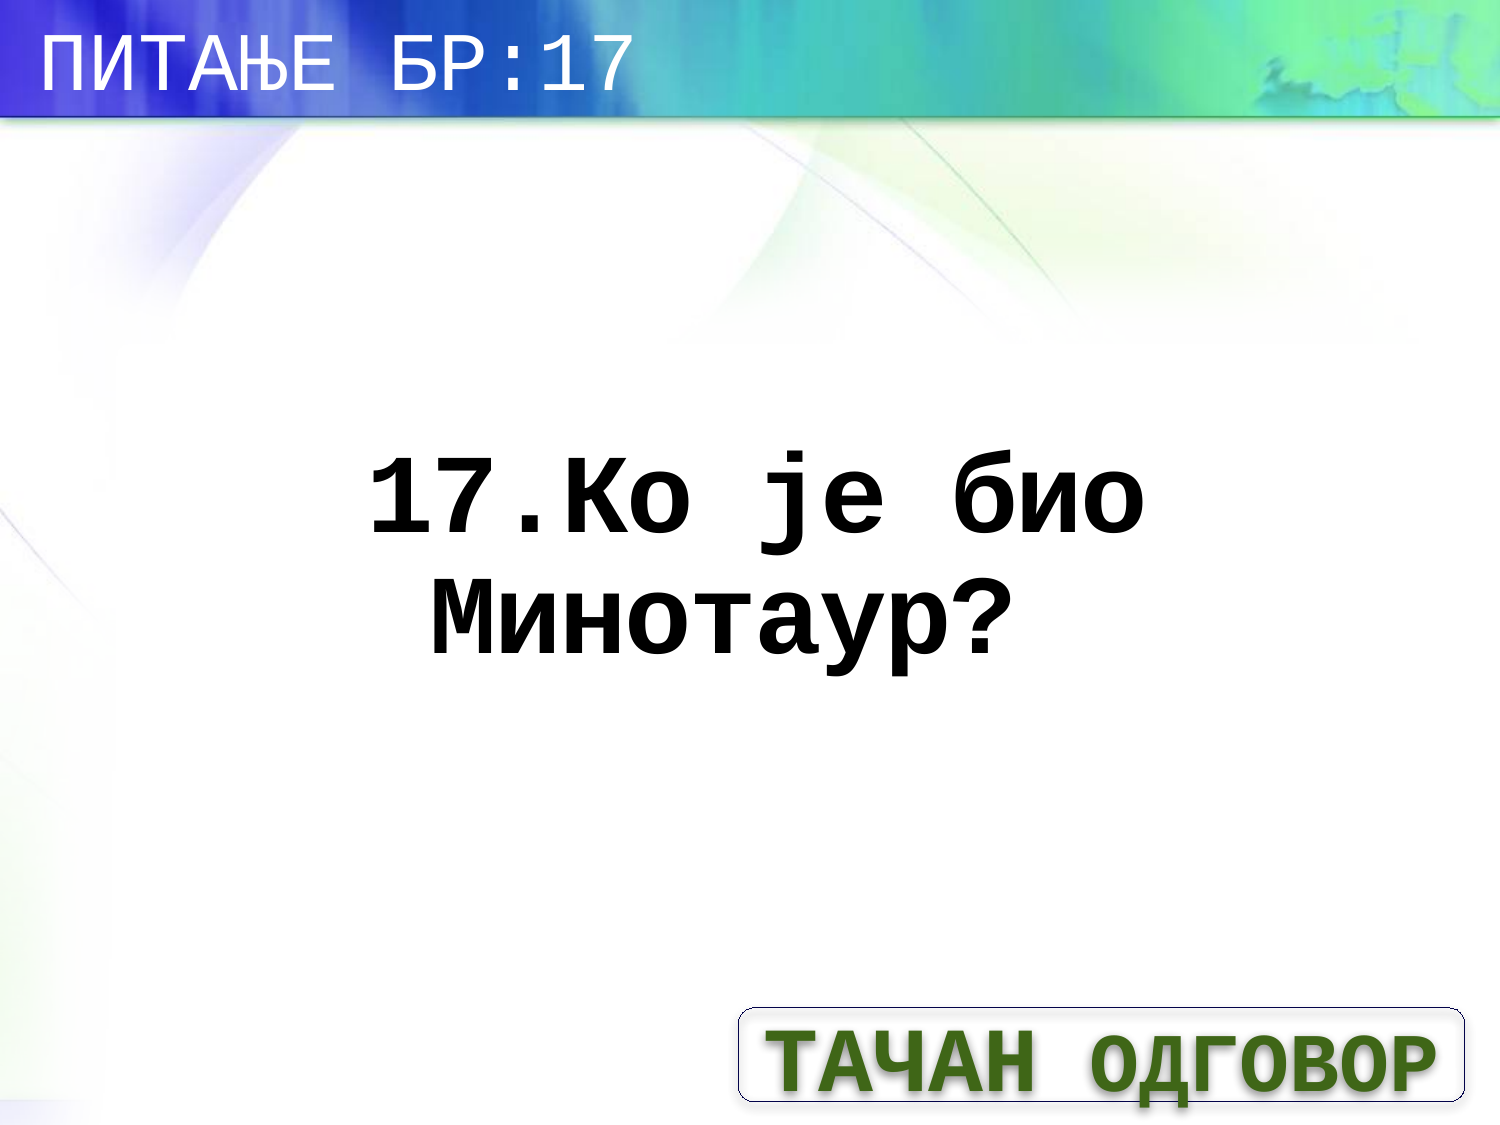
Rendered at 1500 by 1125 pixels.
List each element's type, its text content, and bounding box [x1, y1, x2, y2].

title 17.Ко је био Минотаур? [82, 152, 1430, 961]
text_box ПИТАЊЕ БР:17 [23, 0, 692, 115]
picture [0, 0, 1500, 1125]
text_box ТАЧАН ОДГОВОР [738, 1007, 1465, 1102]
